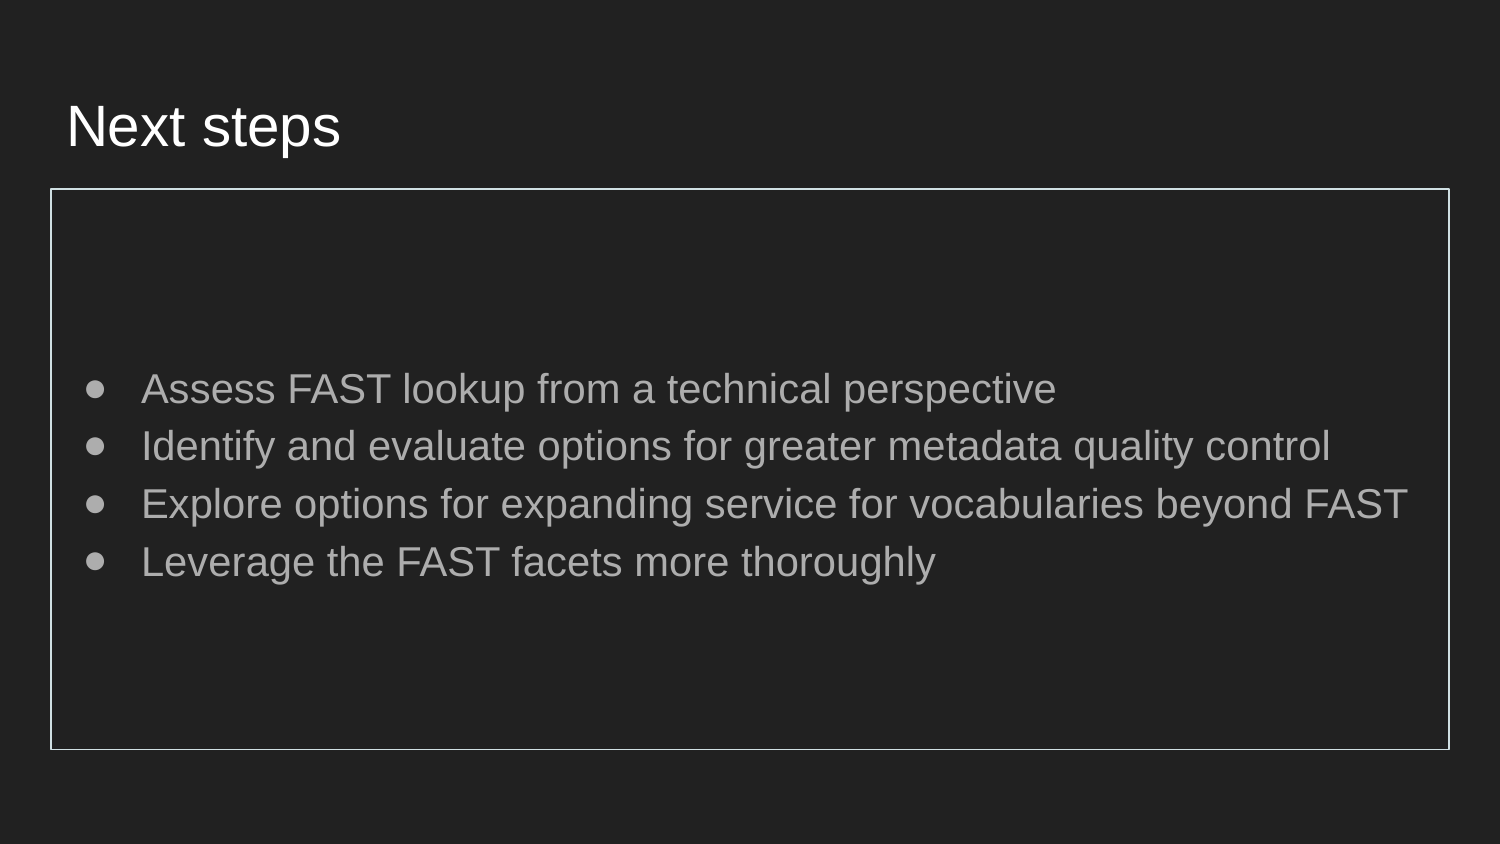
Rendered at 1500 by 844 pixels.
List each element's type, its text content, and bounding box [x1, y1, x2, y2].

title Next steps [51, 72, 1449, 167]
list Assess FAST lookup from a technical perspective Identify and evaluate options for greater metadata quality control Explore options for expanding service for vocabularies beyond FAST Leverage the FAST facets more thoroughly [51, 189, 1449, 750]
